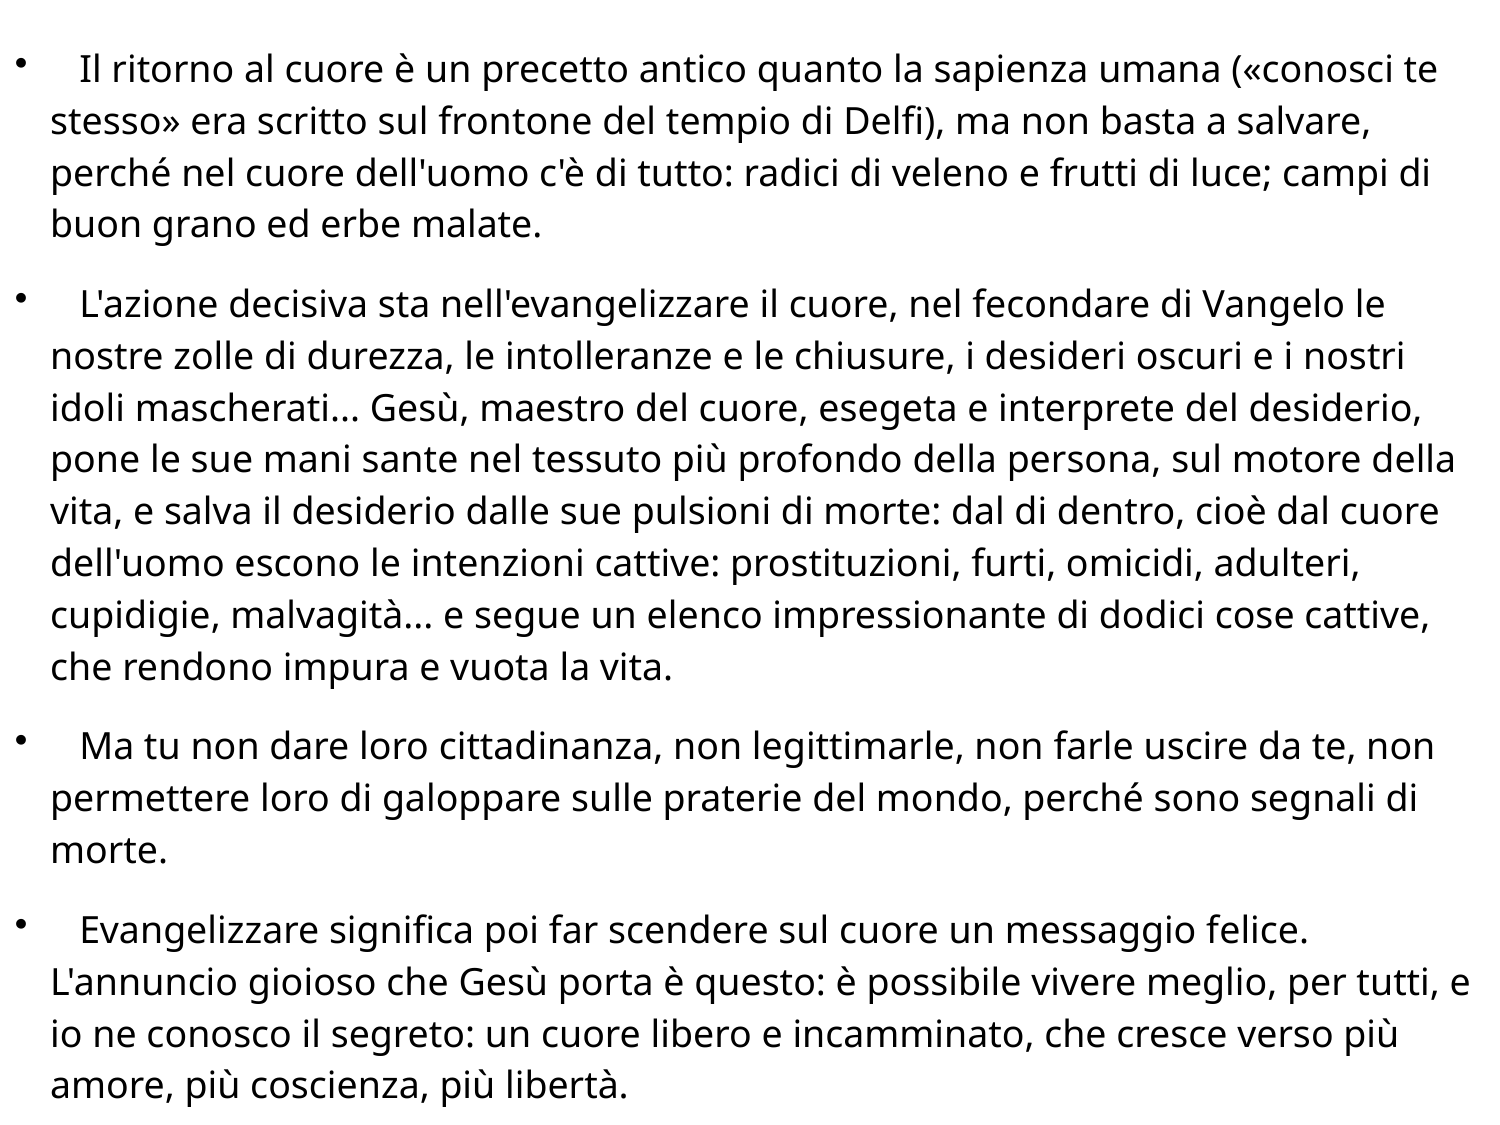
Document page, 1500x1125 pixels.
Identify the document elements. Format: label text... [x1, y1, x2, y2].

text_box Il ritorno al cuore è un precetto antico quanto la sapienza umana («conosci te stesso» era scritto sul frontone del tempio di Delfi), ma non basta a salvare, perché nel cuore dell'uomo c'è di tutto: radici di veleno e frutti di luce; campi di buon grano ed erbe malate. L'azione decisiva sta nell'evangelizzare il cuore, nel fecondare di Vangelo le nostre zolle di durezza, le intolleranze e le chiusure, i desideri oscuri e i nostri idoli mascherati... Gesù, maestro del cuore, esegeta e interprete del desiderio, pone le sue mani sante nel tessuto più profondo della persona, sul motore della vita, e salva il desiderio dalle sue pulsioni di morte: dal di dentro, cioè dal cuore dell'uomo escono le intenzioni cattive: prostituzioni, furti, omicidi, adulteri, cupidigie, malvagità... e segue un elenco impressionante di dodici cose cattive, che rendono impura e vuota la vita. Ma tu non dare loro cittadinanza, non legittimarle, non farle uscire da te, non permettere loro di galoppare sulle praterie del mondo, perché sono segnali di morte. Evangelizzare significa poi far scendere sul cuore un messaggio felice. L'annuncio gioioso che Gesù porta è questo: è possibile vivere meglio, per tutti, e io ne conosco il segreto: un cuore libero e incamminato, che cresce verso più amore, più coscienza, più libertà. [0, 30, 1500, 1125]
